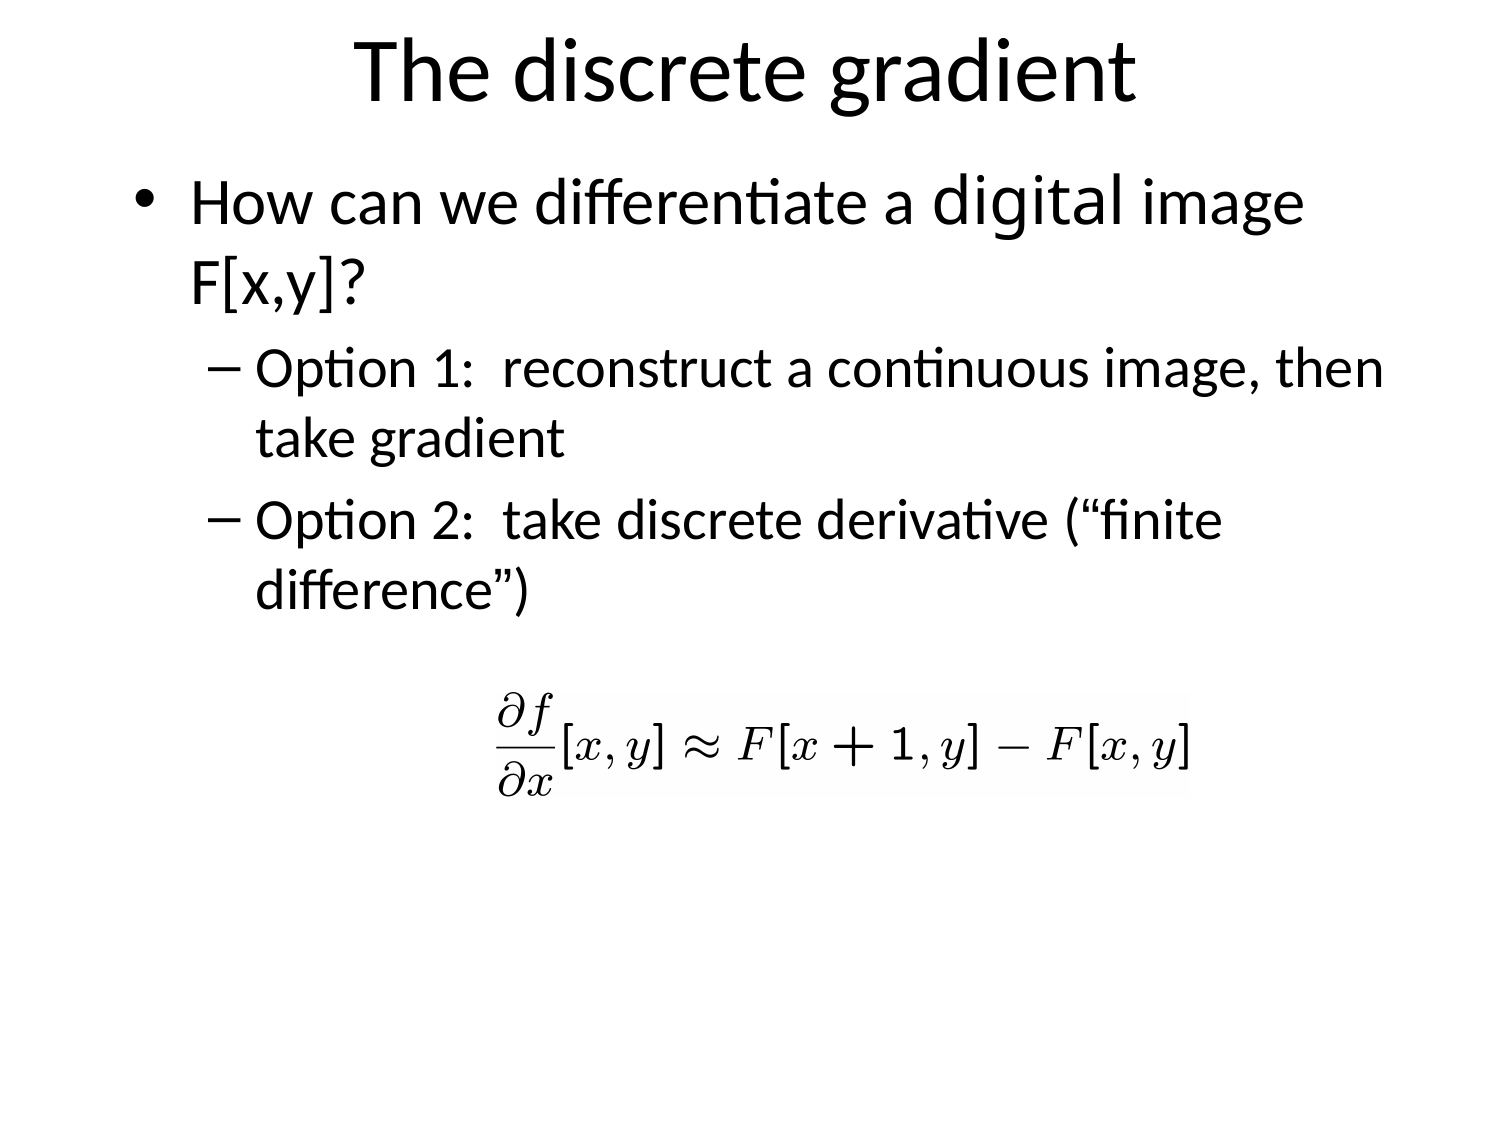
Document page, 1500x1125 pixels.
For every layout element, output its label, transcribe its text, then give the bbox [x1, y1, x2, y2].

title The discrete gradient [75, 0, 1425, 159]
picture [494, 691, 1190, 798]
list How can we differentiate a digital image F[x,y]? Option 1: reconstruct a continuous image, then take gradient Option 2: take discrete derivative (“finite difference”) [112, 149, 1413, 657]
